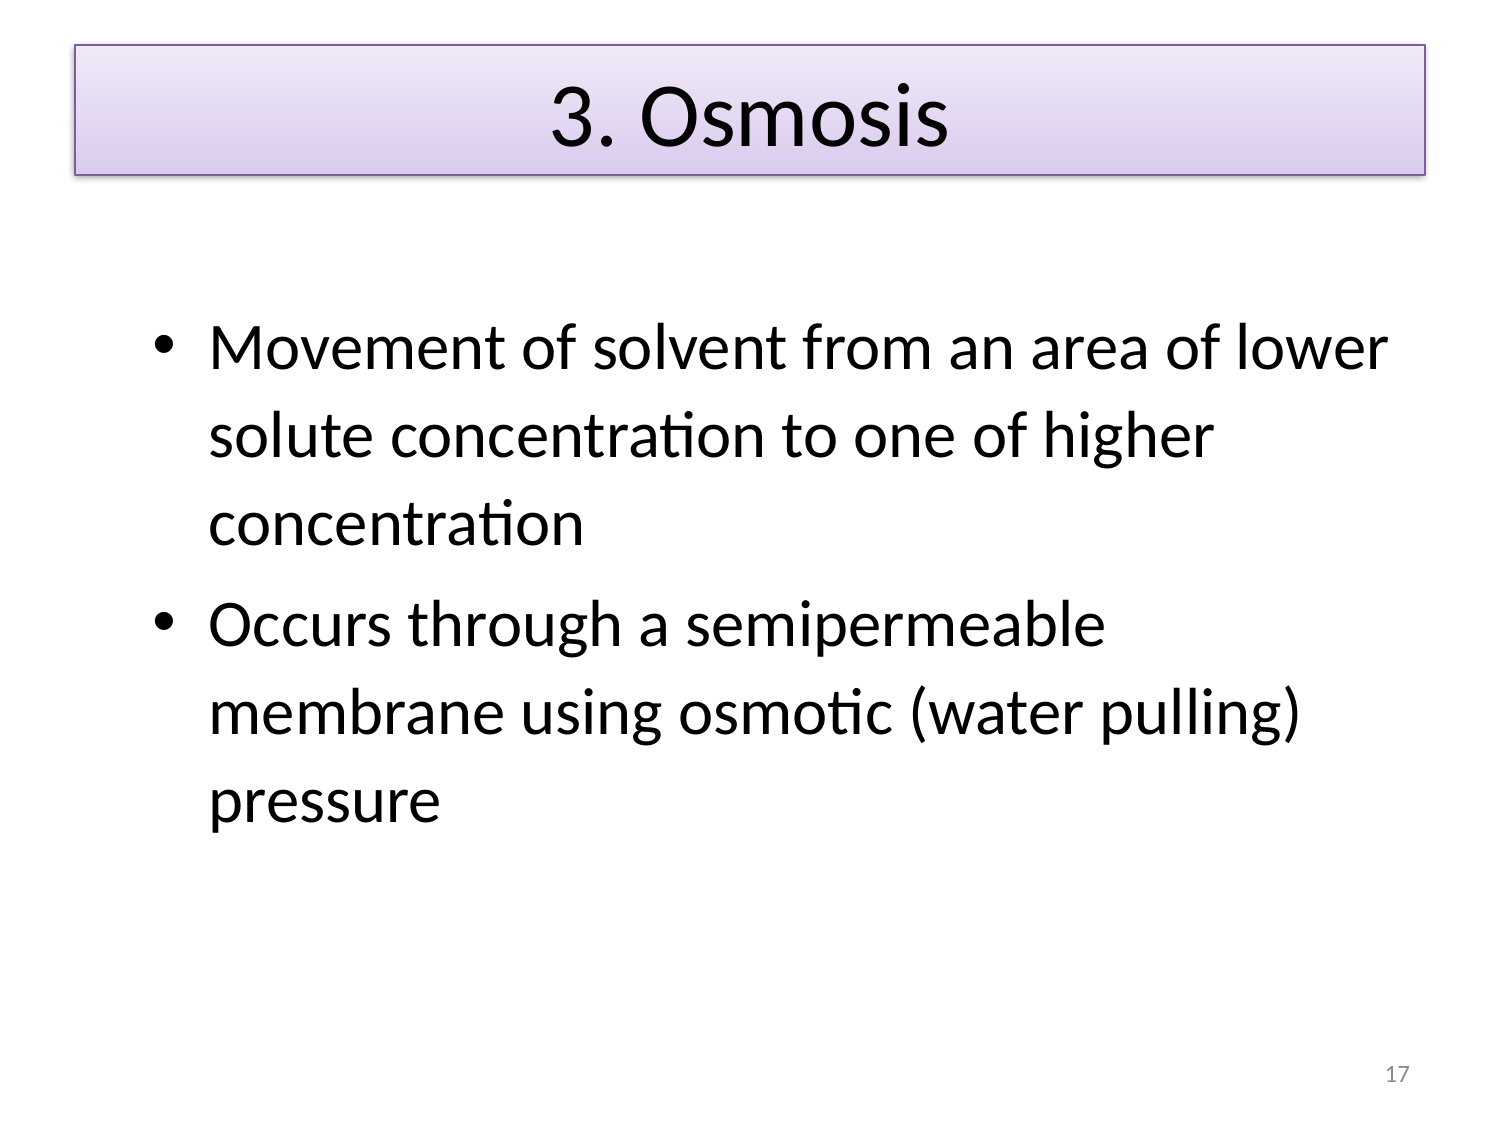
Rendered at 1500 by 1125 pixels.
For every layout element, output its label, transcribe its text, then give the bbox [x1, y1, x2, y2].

title 3. Osmosis [74, 44, 1426, 176]
slide_number 17 [1074, 1042, 1425, 1103]
list Movement of solvent from an area of lower solute concentration to one of higher concentration Occurs through a semipermeable membrane using osmotic (water pulling) pressure [137, 287, 1413, 1013]
